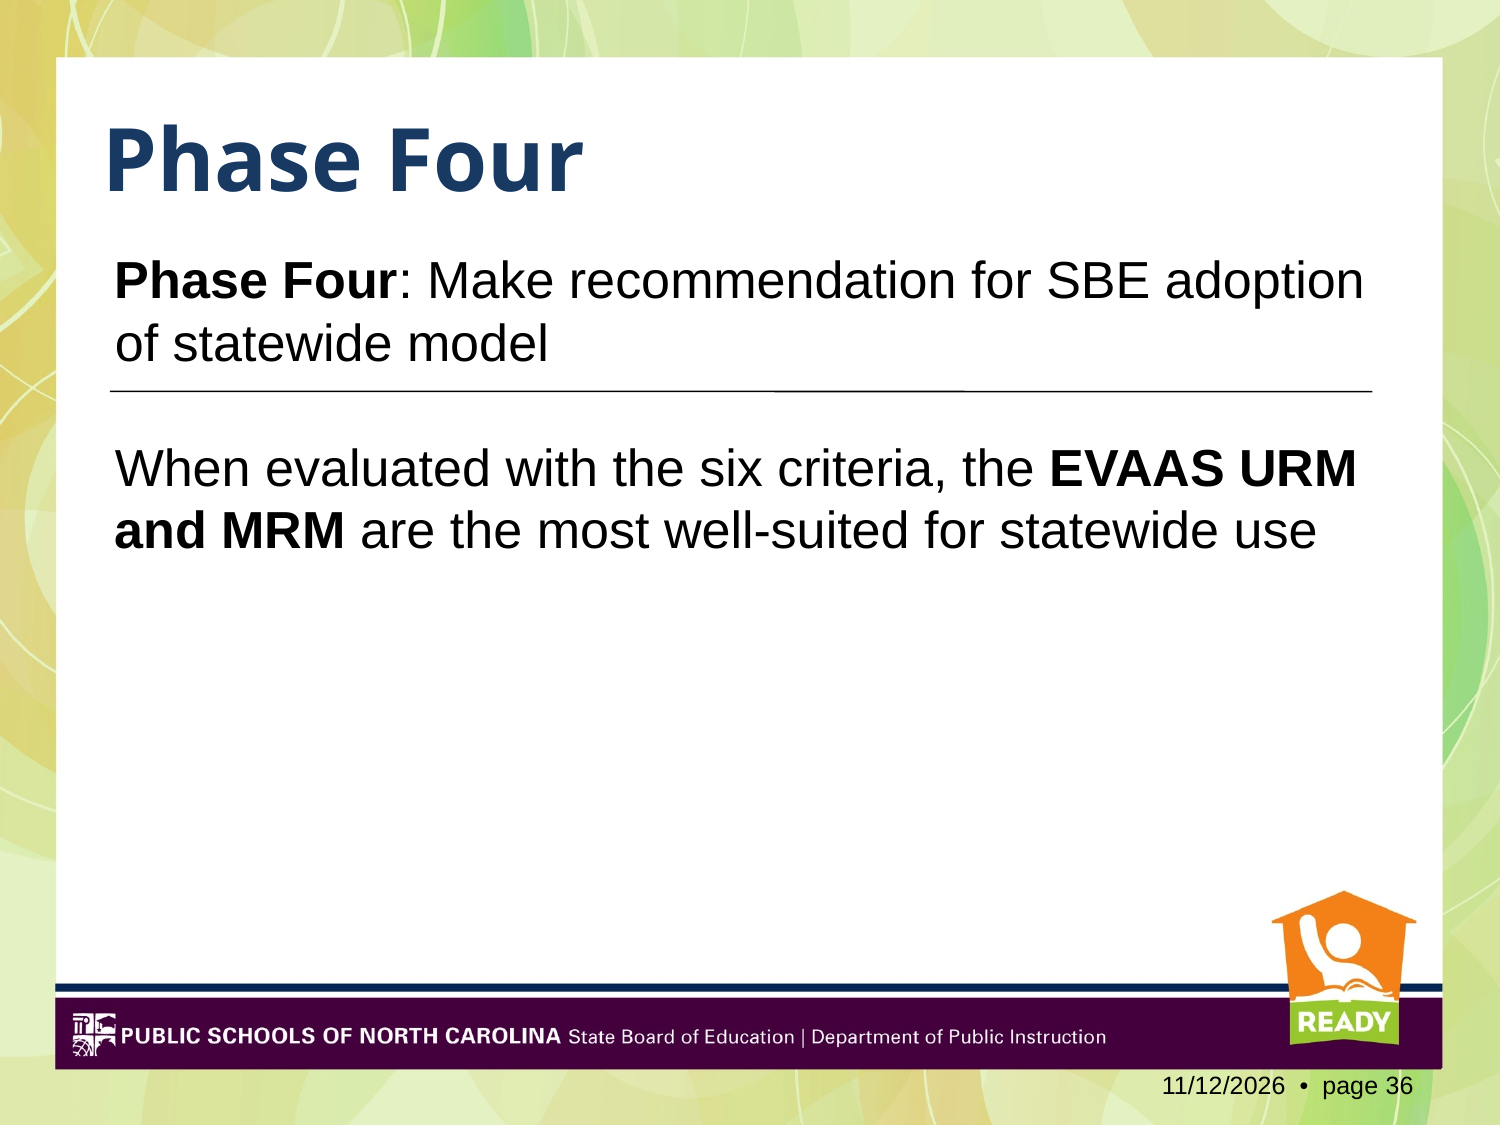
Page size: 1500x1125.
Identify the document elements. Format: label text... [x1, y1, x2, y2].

picture [0, 0, 1500, 1125]
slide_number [1147, 1062, 1460, 1122]
title Phase Four [87, 87, 1413, 225]
text_box Phase Four: Make recommendation for SBE adoption of statewide model When evaluated with the six criteria, the EVAAS URM and MRM are the most well-suited for statewide use [99, 239, 1425, 567]
